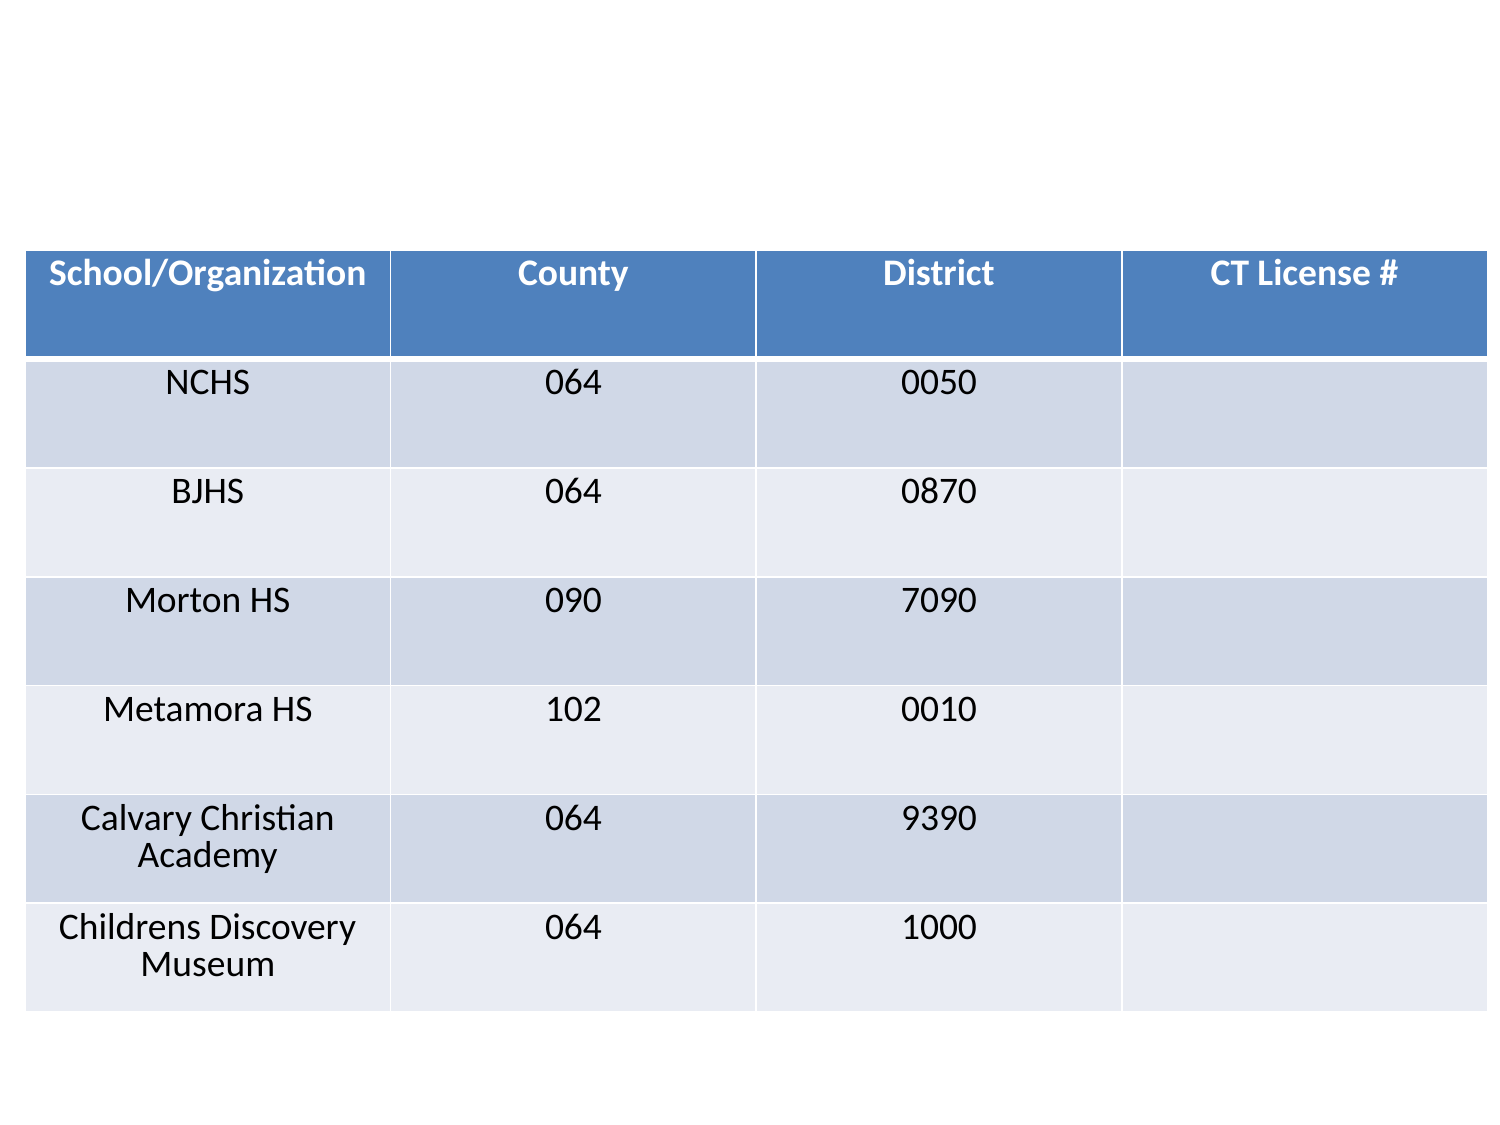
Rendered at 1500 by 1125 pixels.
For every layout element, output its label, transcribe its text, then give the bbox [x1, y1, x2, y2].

table_cell 0050 [757, 362, 1121, 467]
table_header School/Organization [26, 251, 390, 356]
table_cell Morton HS [26, 578, 390, 685]
table_cell 1000 [757, 904, 1121, 1011]
table_cell 7090 [757, 578, 1121, 685]
table_cell [1123, 904, 1487, 1011]
table_header CT License # [1123, 251, 1487, 356]
table_cell 064 [391, 362, 755, 467]
table_cell [1123, 795, 1487, 902]
table_cell 9390 [757, 795, 1121, 902]
table_cell 0010 [757, 686, 1121, 794]
table_cell [1123, 362, 1487, 467]
table_cell 064 [391, 795, 755, 902]
table_cell 0870 [757, 469, 1121, 576]
table_cell 064 [391, 469, 755, 576]
table_cell 064 [391, 904, 755, 1011]
table_cell [1123, 469, 1487, 576]
table_cell [1123, 578, 1487, 685]
table_cell NCHS [26, 362, 390, 467]
table_cell BJHS [26, 469, 390, 576]
table_cell Calvary Christian Academy [26, 795, 390, 902]
table_cell 090 [391, 578, 755, 685]
table_header District [757, 251, 1121, 356]
table_cell [1123, 686, 1487, 794]
table_header County [391, 251, 755, 356]
table_cell Metamora HS [26, 686, 390, 794]
table_cell Childrens Discovery Museum [26, 904, 390, 1011]
table_cell 102 [391, 686, 755, 794]
